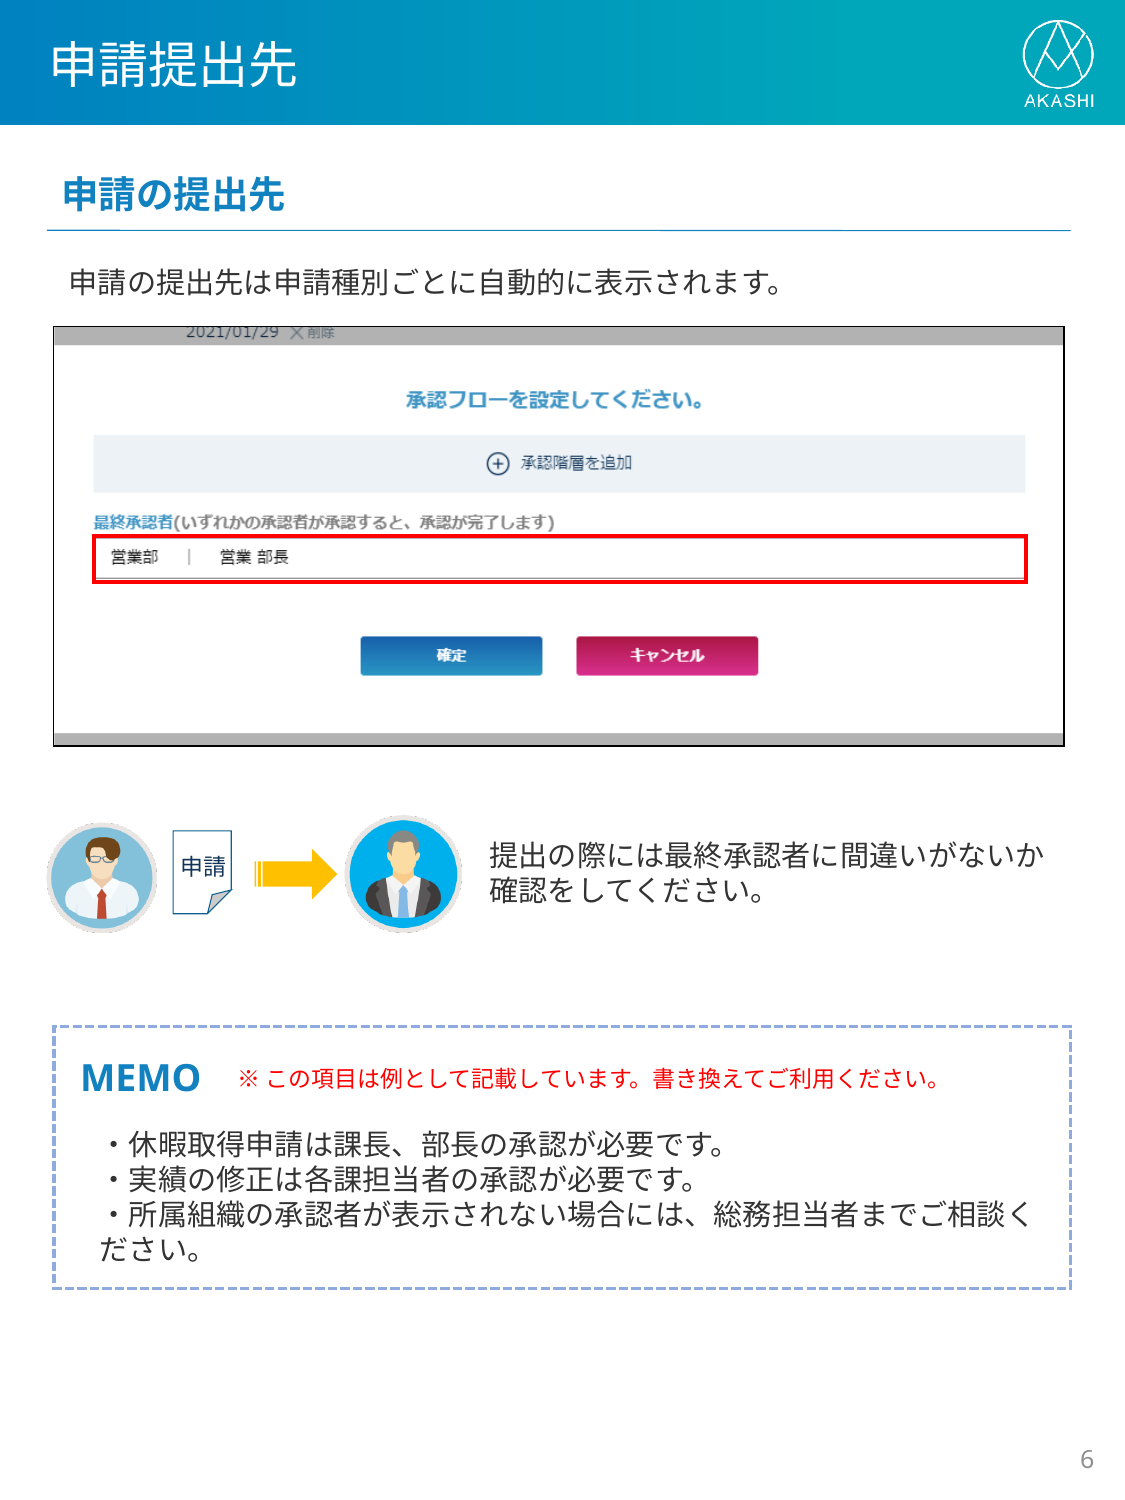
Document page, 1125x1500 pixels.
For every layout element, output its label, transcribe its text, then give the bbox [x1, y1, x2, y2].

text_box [165, 830, 248, 914]
text_box 提出の際には最終承認者に間違いがないか確認をしてください。 [474, 829, 1063, 915]
picture [1045, 9, 1103, 117]
text_box 申請の提出先 [46, 163, 302, 224]
slide_number 5 [856, 1420, 1110, 1500]
text_box [254, 846, 339, 902]
picture [46, 822, 157, 933]
picture [54, 327, 1064, 746]
title 申請提出先 [33, 0, 1045, 123]
text_box ・休暇取得申請は課長、部長の承認が必要です。 ・実績の修正は各課担当者の承認が必要です。 ・所属組織の承認者が表示されない場合には、総務担当者までご相談ください。 [84, 1119, 1065, 1274]
text_box 申請の提出先は申請種別ごとに自動的に表示されます。 [53, 256, 1071, 307]
text_box MEMO [65, 1046, 217, 1106]
text_box ※この項目は例として記載しています。書き換えてご利用ください。 [222, 1057, 1035, 1100]
picture [344, 815, 462, 933]
text_box [53, 1026, 1072, 1289]
